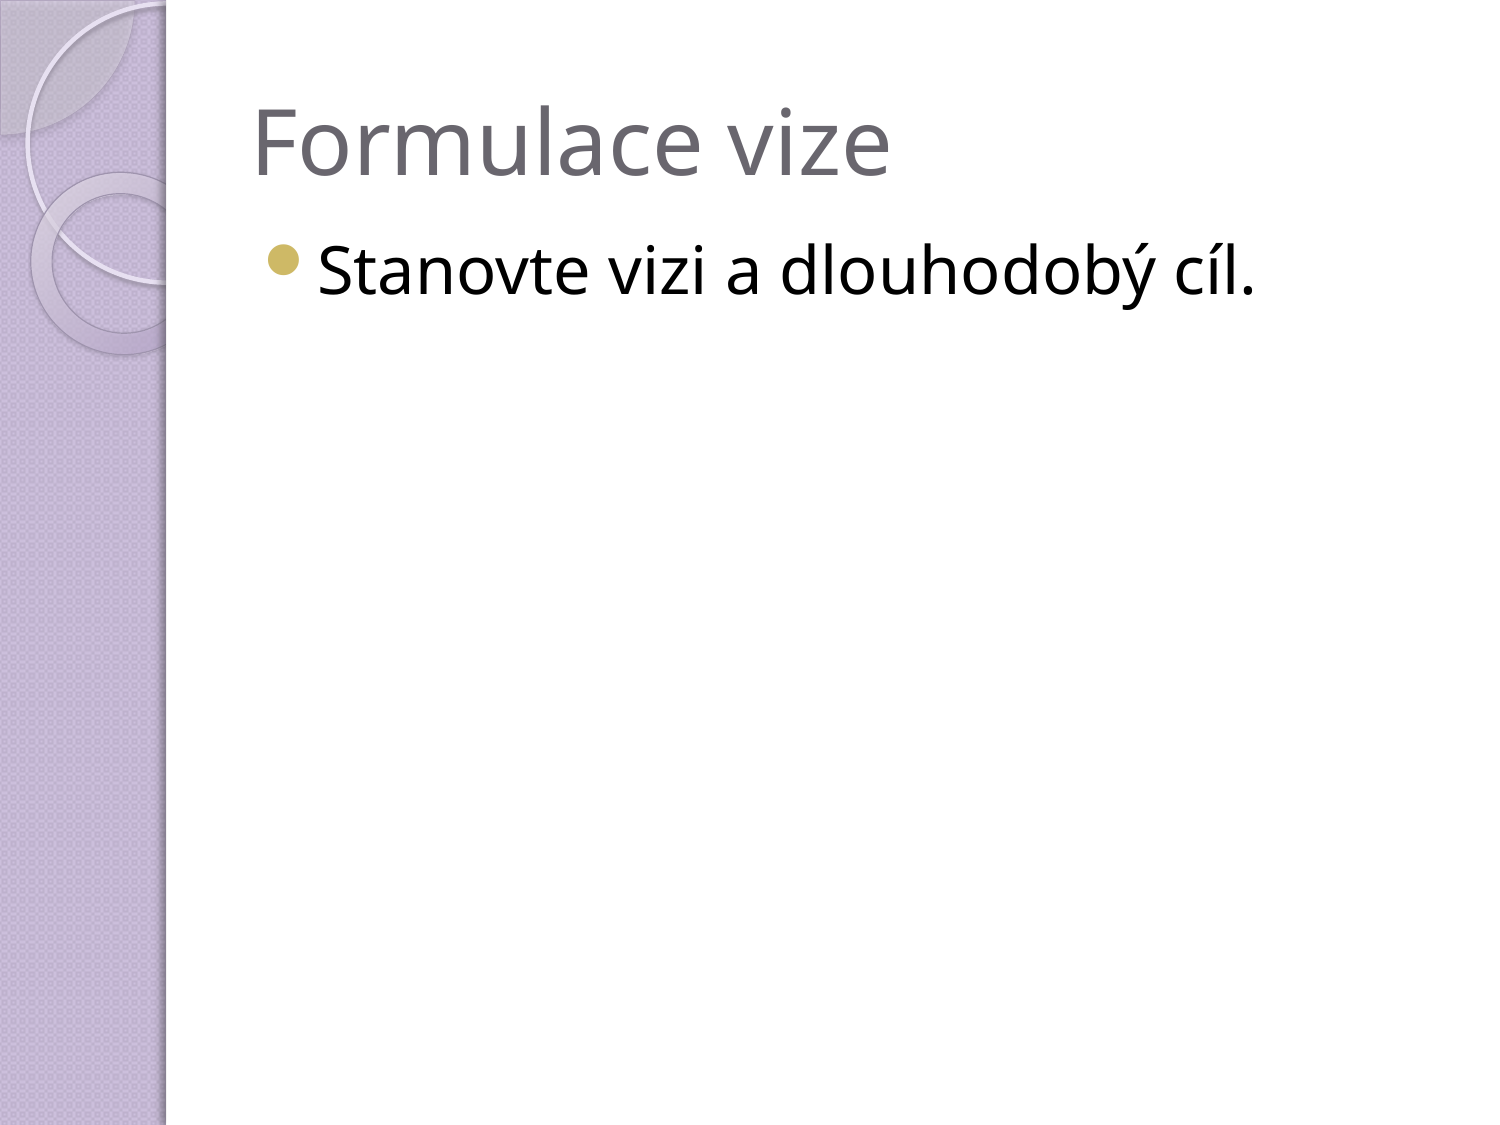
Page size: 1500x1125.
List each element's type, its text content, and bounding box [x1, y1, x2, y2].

list Stanovte vizi a dlouhodobý cíl. [235, 237, 1466, 1025]
title Formulace vize [235, 45, 1466, 233]
